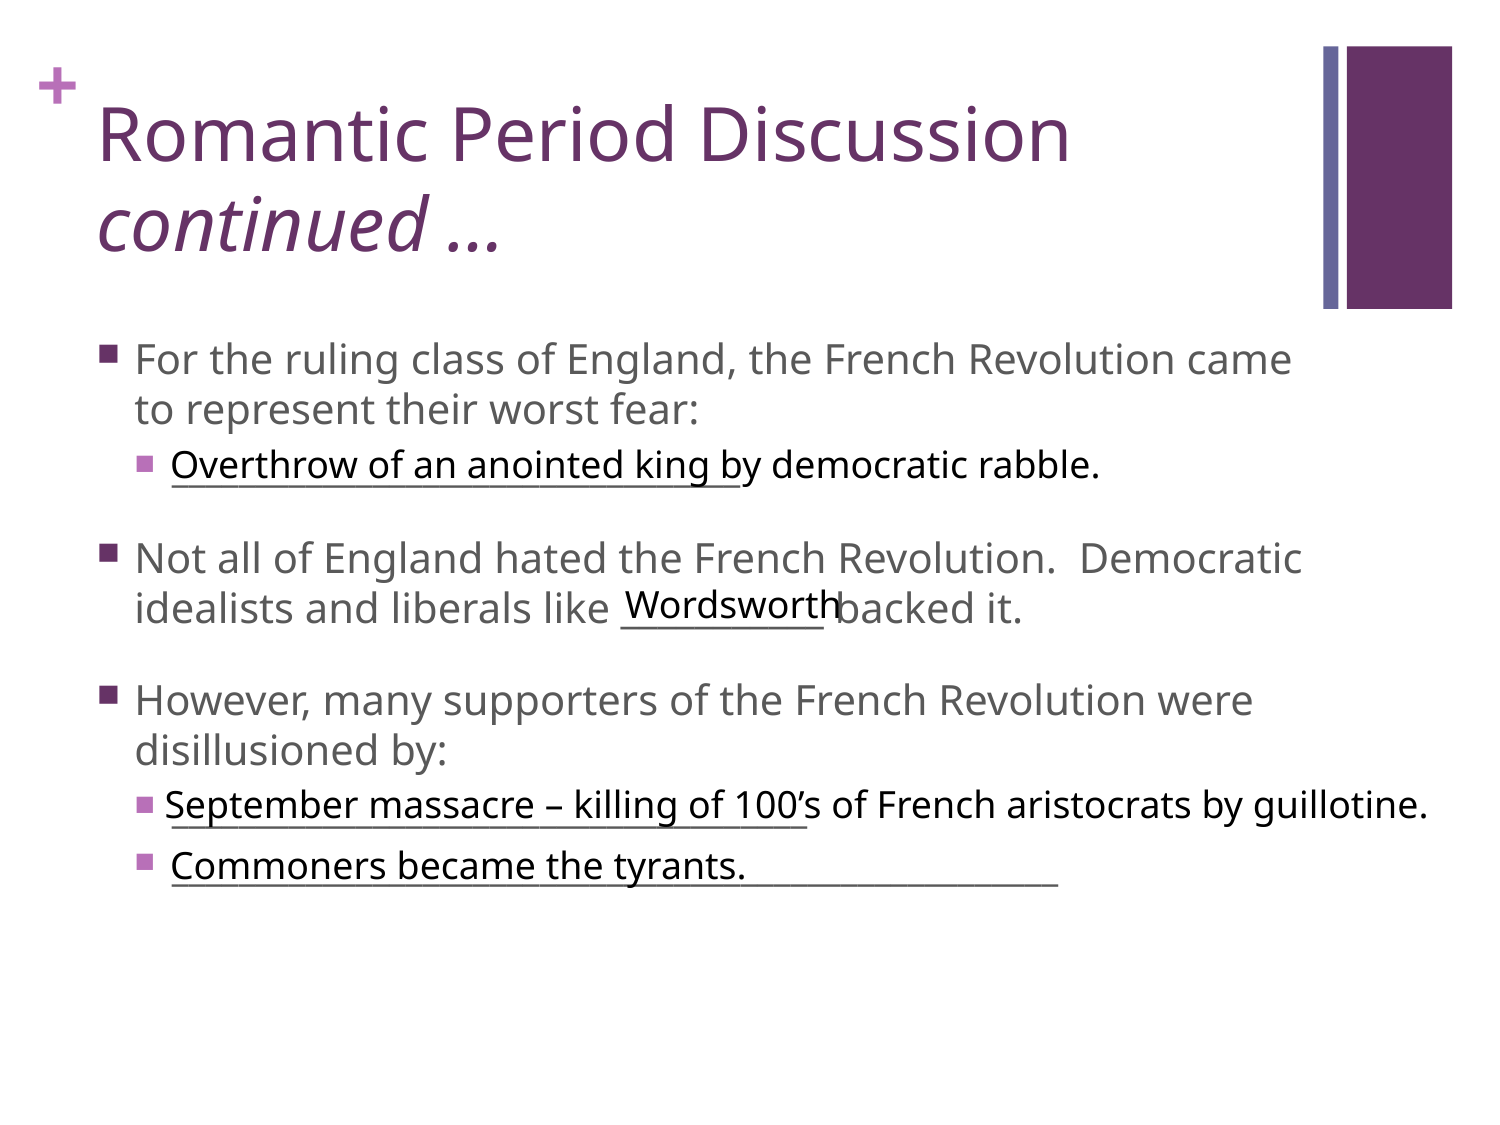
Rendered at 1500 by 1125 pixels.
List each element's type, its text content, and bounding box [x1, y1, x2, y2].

list For the ruling class of England, the French Revolution came to represent their worst fear: __________________________________ Not all of England hated the French Revolution. Democratic idealists and liberals like ___________ backed it. However, many supporters of the French Revolution were disillusioned by: ______________________________________ _____________________________________________________ [81, 324, 1322, 1005]
text_box Commoners became the tyrants. [155, 834, 1231, 894]
title Romantic Period Discussion continued … [81, 79, 1322, 263]
text_box Overthrow of an anointed king by democratic rabble. [155, 433, 1231, 494]
text_box Wordsworth [610, 573, 897, 634]
text_box September massacre – killing of 100’s of French aristocrats by guillotine. [149, 773, 1500, 834]
